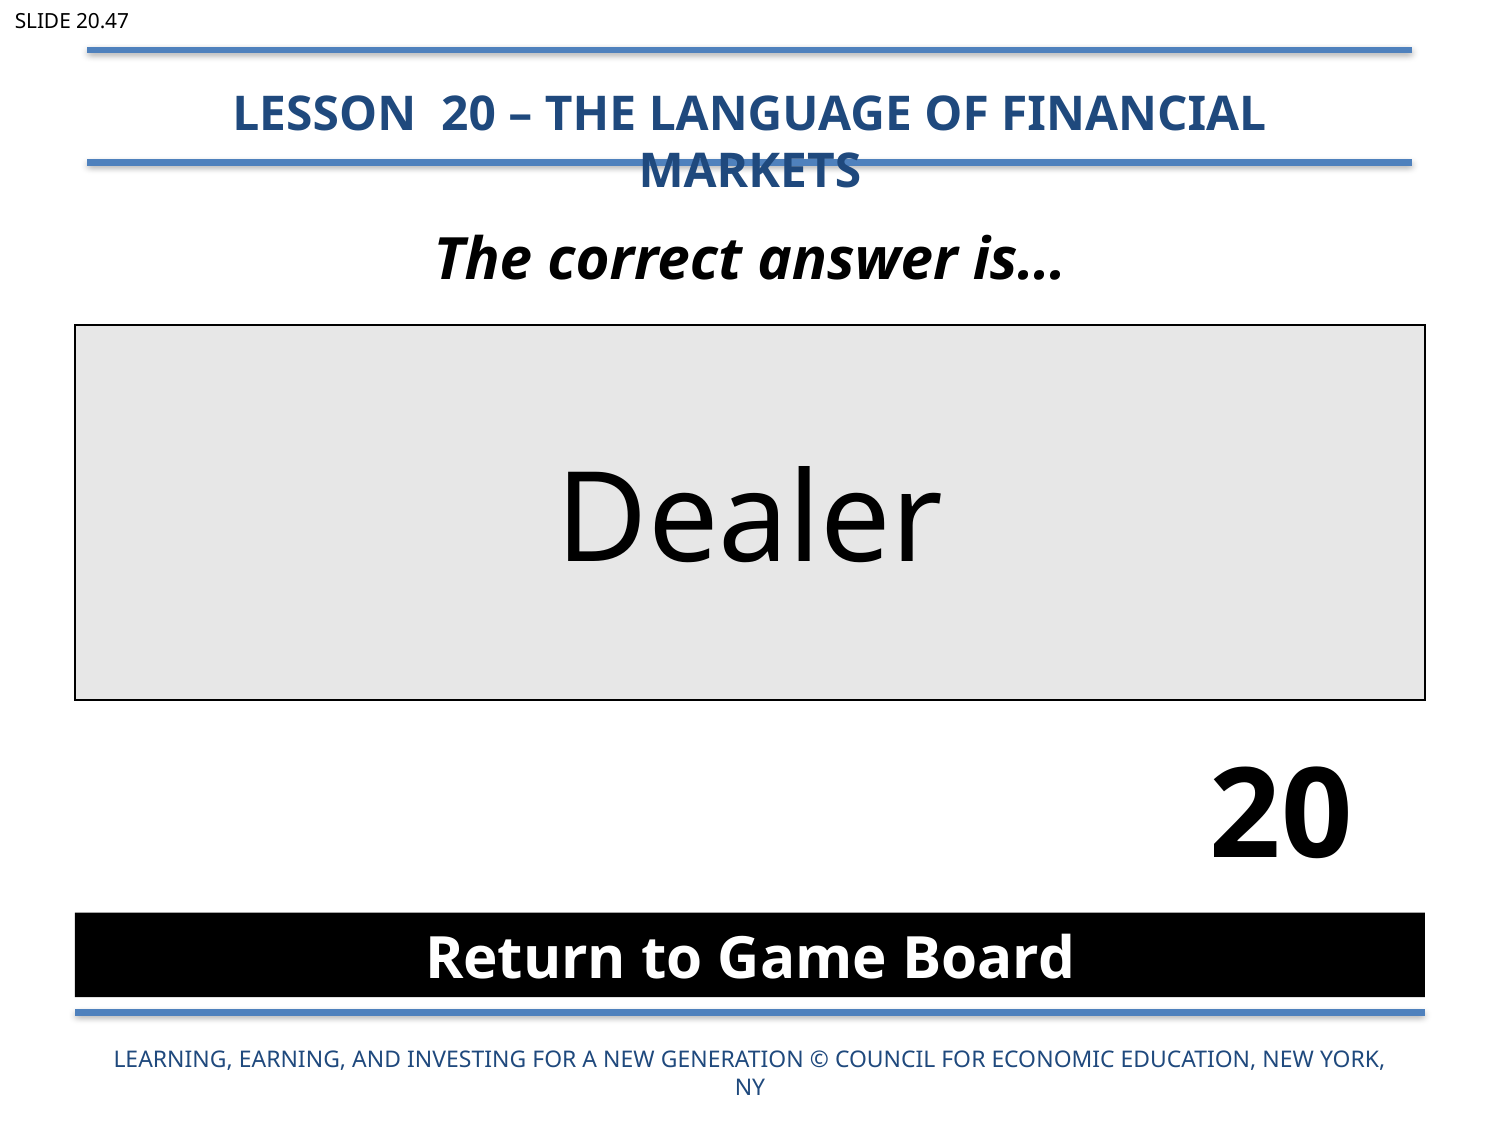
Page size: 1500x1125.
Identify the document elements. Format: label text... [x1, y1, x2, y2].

text_box Slide 20.47 [0, 0, 213, 40]
text_box Lesson 20 – The Language of Financial Markets [125, 74, 1375, 161]
table_header Dealer [76, 350, 1424, 699]
text_box Return to Game Board [74, 912, 1425, 998]
title The correct answer is… [75, 162, 1425, 350]
text_box 20 [1162, 724, 1400, 890]
